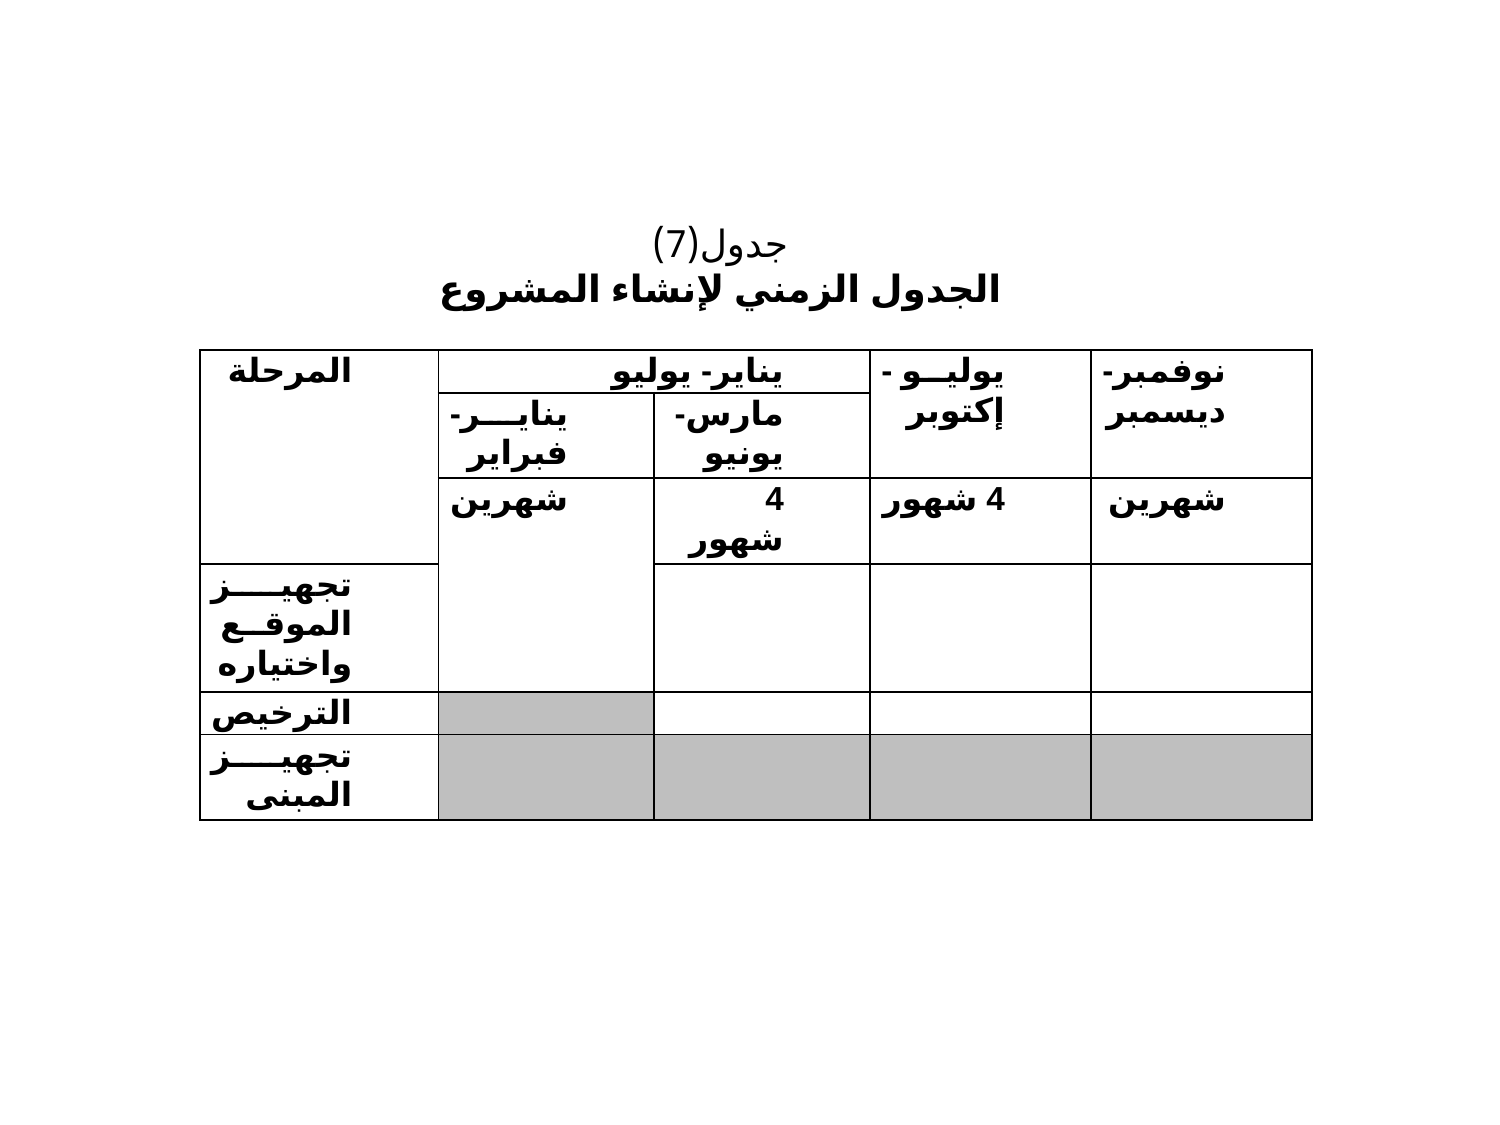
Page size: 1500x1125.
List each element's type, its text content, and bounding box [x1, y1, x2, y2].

table_cell الترخيص [201, 693, 438, 734]
text_box جدول(7) الجدول الزمني لإنشاء المشروع [424, 212, 1017, 318]
table_cell شهرين [439, 479, 653, 691]
table_cell [655, 693, 869, 734]
table_cell [439, 735, 653, 819]
table_header المرحلة [201, 351, 438, 563]
table_cell [1092, 565, 1311, 691]
table_cell مارس-يونيو [655, 394, 869, 477]
table_cell تجهيز المبنى [201, 735, 438, 819]
table_header يوليو -إكتوبر [871, 351, 1090, 477]
table_header نوفمبر-ديسمبر [1092, 351, 1311, 477]
table_cell [439, 693, 653, 734]
table_cell 4 شهور [655, 479, 869, 563]
table_cell [871, 693, 1090, 734]
table_cell [871, 735, 1090, 819]
table_cell [655, 565, 869, 691]
table_cell تجهيز الموقع واختياره [201, 565, 438, 691]
table_cell 4 شهور [871, 479, 1090, 563]
table_cell شهرين [1092, 479, 1311, 563]
table_cell [1092, 693, 1311, 734]
table_cell [655, 735, 869, 819]
table_header يناير- يوليو [439, 351, 869, 392]
table_cell يناير-فبراير [439, 394, 653, 477]
table_cell [1092, 735, 1311, 819]
table_cell [871, 565, 1090, 691]
